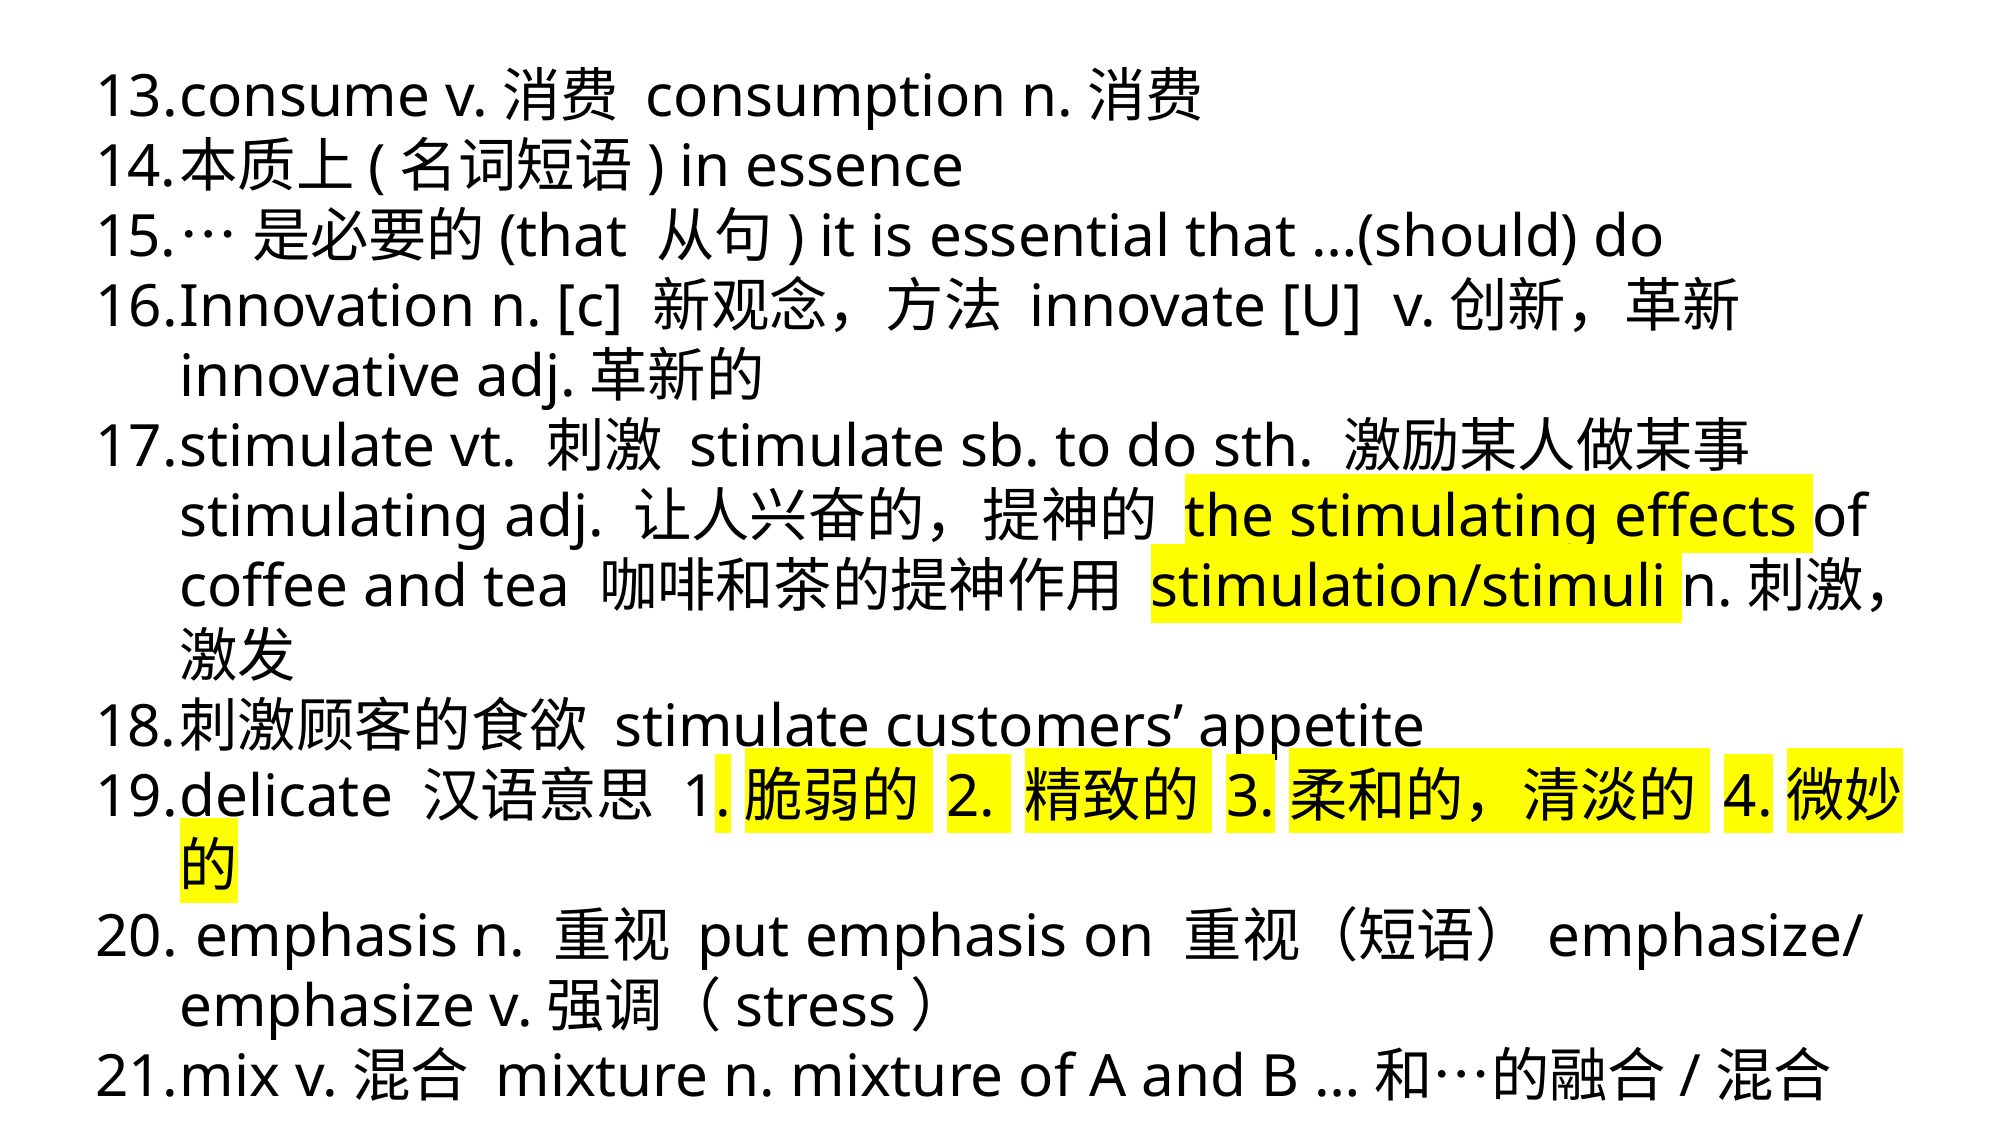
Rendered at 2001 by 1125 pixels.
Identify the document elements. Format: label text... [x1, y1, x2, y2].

text_box consume v.消费 consumption n.消费 本质上(名词短语) in essence …是必要的(that 从句) it is essential that …(should) do Innovation n. [c] 新观念，方法 innovate [U] v.创新，革新 innovative adj.革新的 stimulate vt. 刺激 stimulate sb. to do sth. 激励某人做某事 stimulating adj. 让人兴奋的，提神的 the stimulating effects of coffee and tea 咖啡和茶的提神作用 stimulation/stimuli n.刺激，激发 刺激顾客的食欲 stimulate customers’ appetite delicate 汉语意思 1.脆弱的 2. 精致的 3.柔和的，清淡的 4.微妙的 emphasis n. 重视 put emphasis on 重视（短语）emphasize/ emphasize v.强调（stress） mix v.混合 mixture n. mixture of A and B …和…的融合/混合 [80, 50, 1920, 1125]
